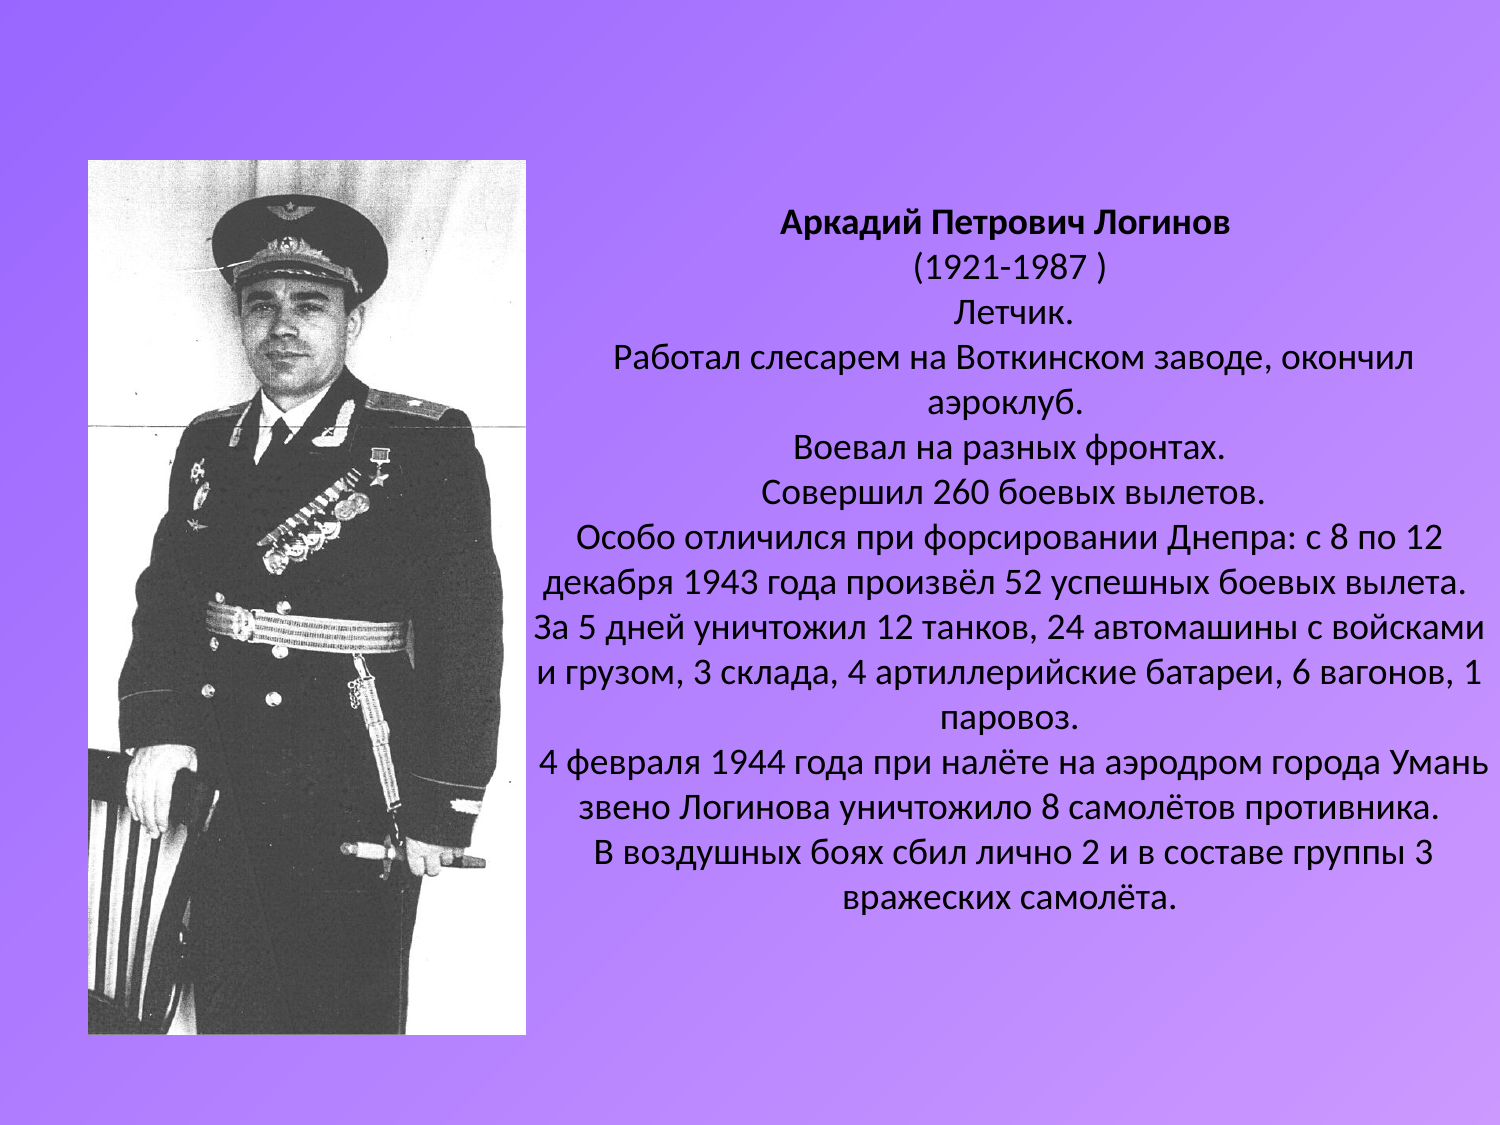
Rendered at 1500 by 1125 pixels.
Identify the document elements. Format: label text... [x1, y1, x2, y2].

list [88, 160, 526, 1036]
text_box Аркадий Петрович Логинов (1921-1987 ) Летчик. Работал слесарем на Воткинском заводе, окончил аэроклуб. Воевал на разных фронтах. Совершил 260 боевых вылетов. Особо отличился при форсировании Днепра: с 8 по 12 декабря 1943 года произвёл 52 успешных боевых вылета. За 5 дней уничтожил 12 танков, 24 автомашины с войсками и грузом, 3 склада, 4 артиллерийские батареи, 6 вагонов, 1 паровоз. 4 февраля 1944 года при налёте на аэродром города Умань звено Логинова уничтожило 8 самолётов противника. В воздушных боях сбил лично 2 и в составе группы 3 вражеских самолёта. [530, 190, 1500, 925]
